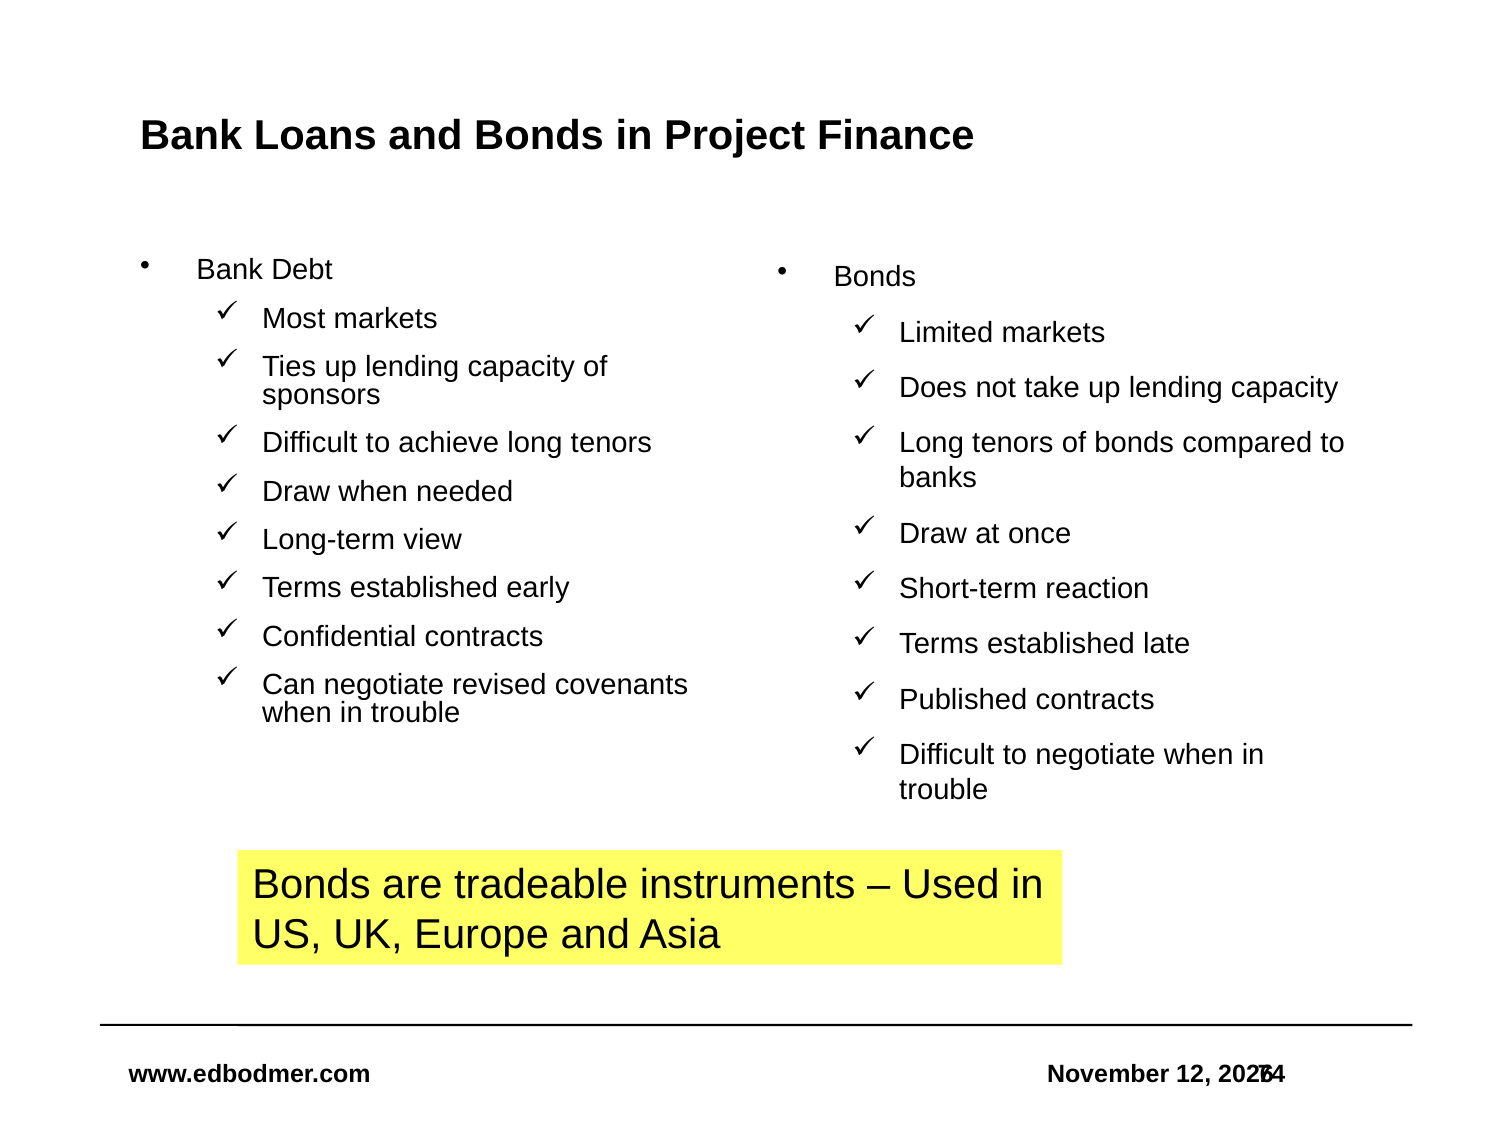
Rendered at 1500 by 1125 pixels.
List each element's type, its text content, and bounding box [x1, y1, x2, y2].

text_box Bonds are tradeable instruments – Used in US, UK, Europe and Asia [237, 849, 1063, 965]
list Bonds Limited markets Does not take up lending capacity Long tenors of bonds compared to banks Draw at once Short-term reaction Terms established late Published contracts Difficult to negotiate when in trouble [761, 249, 1376, 1001]
list Bank Debt Most markets Ties up lending capacity of sponsors Difficult to achieve long tenors Draw when needed Long-term view Terms established early Confidential contracts Can negotiate revised covenants when in trouble [124, 249, 738, 1001]
title Bank Loans and Bonds in Project Finance [124, 99, 1288, 226]
